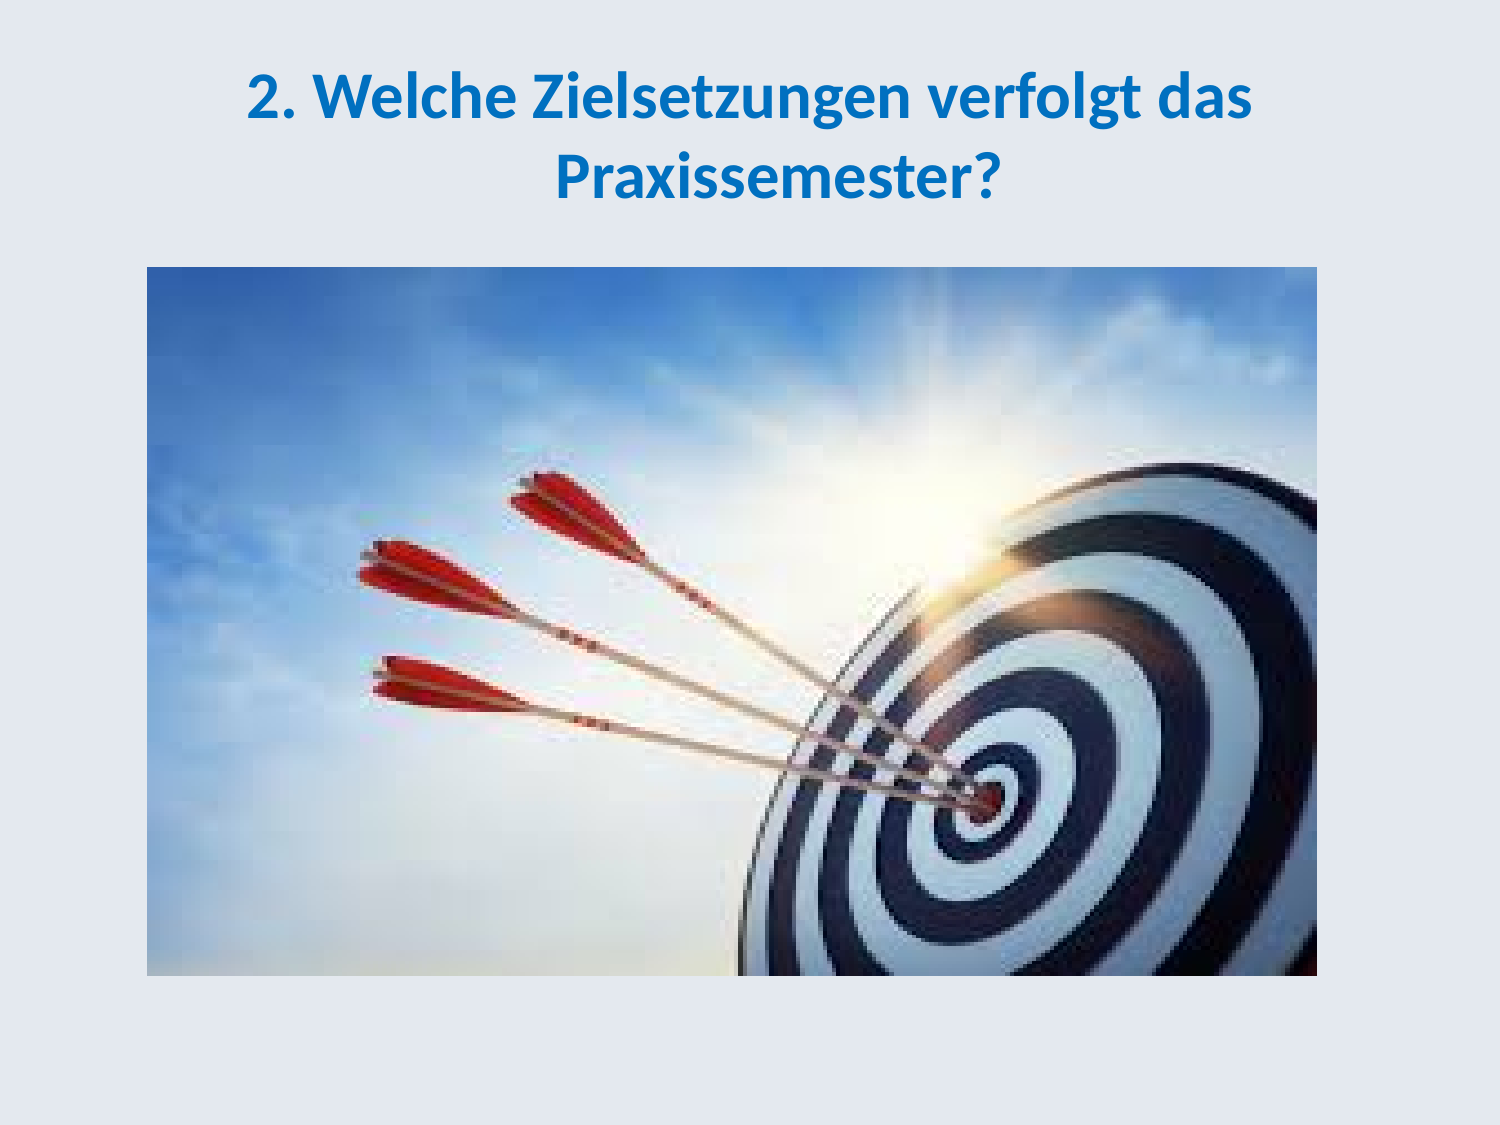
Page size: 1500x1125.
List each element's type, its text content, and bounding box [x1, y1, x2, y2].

title 2. Welche Zielsetzungen verfolgt das Praxissemester? [0, 30, 1500, 233]
picture [147, 266, 1318, 977]
